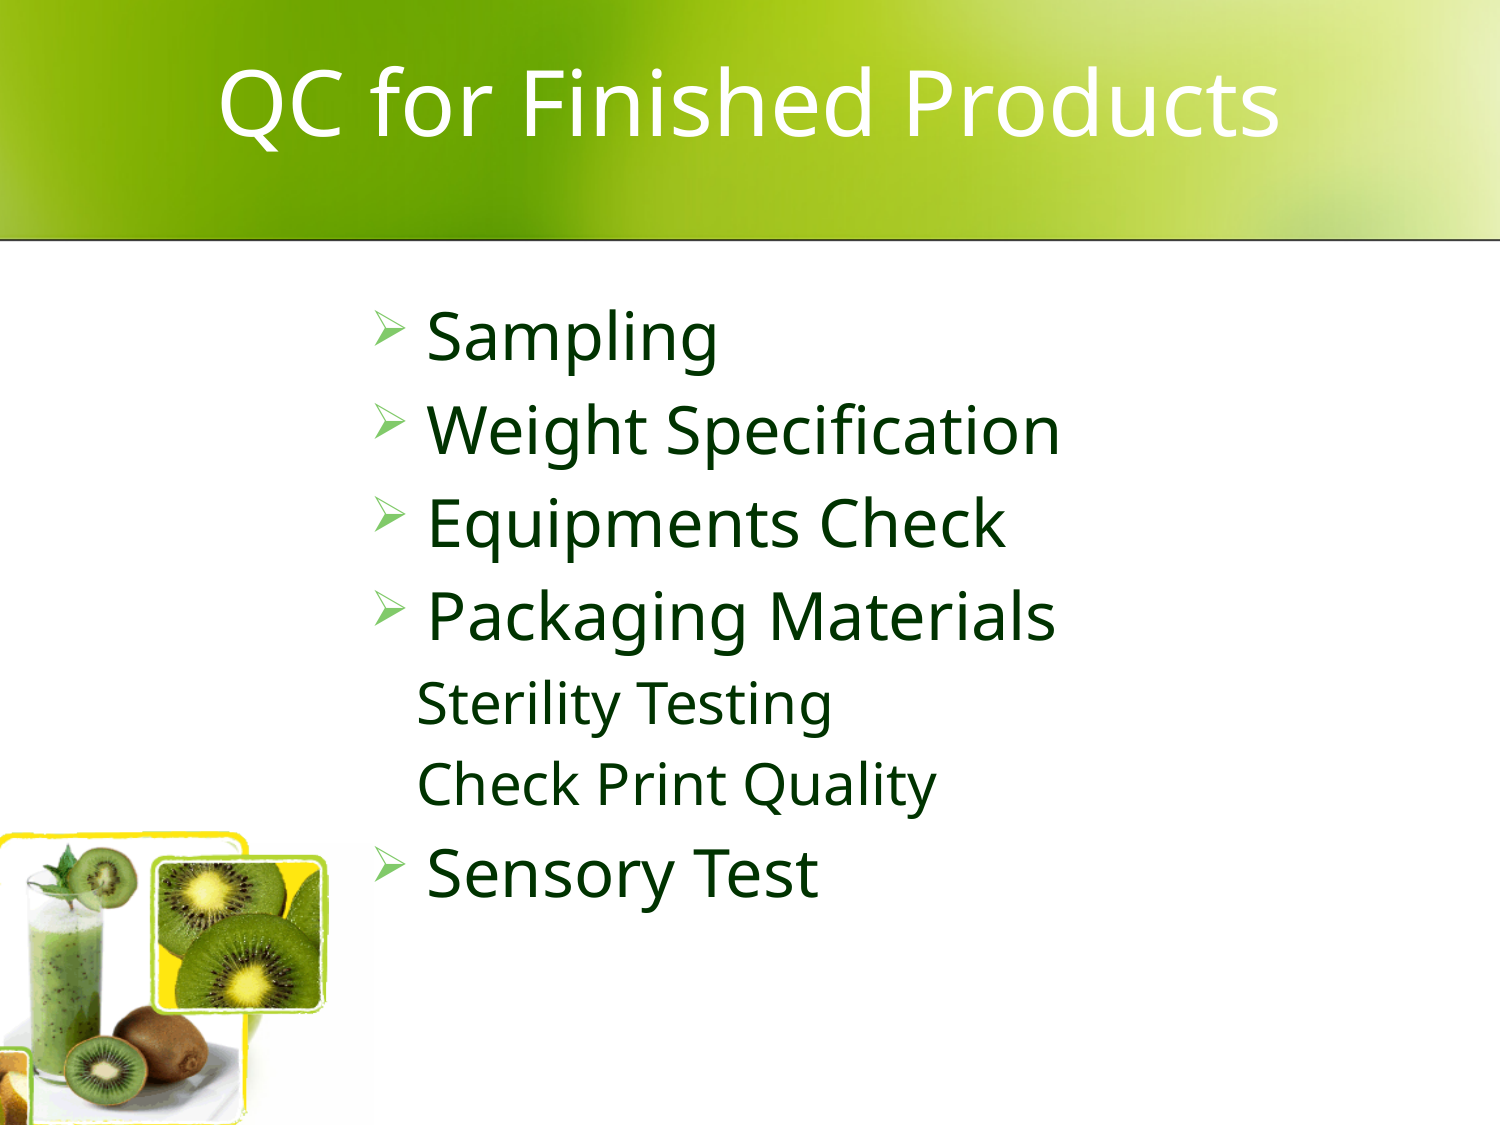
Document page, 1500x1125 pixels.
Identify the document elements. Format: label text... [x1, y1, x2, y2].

title QC for Finished Products [62, 24, 1438, 176]
list Sampling Weight Specification Equipments Check Packaging Materials Sterility Testing Check Print Quality Sensory Test [355, 286, 1372, 950]
picture [0, 0, 1500, 1125]
